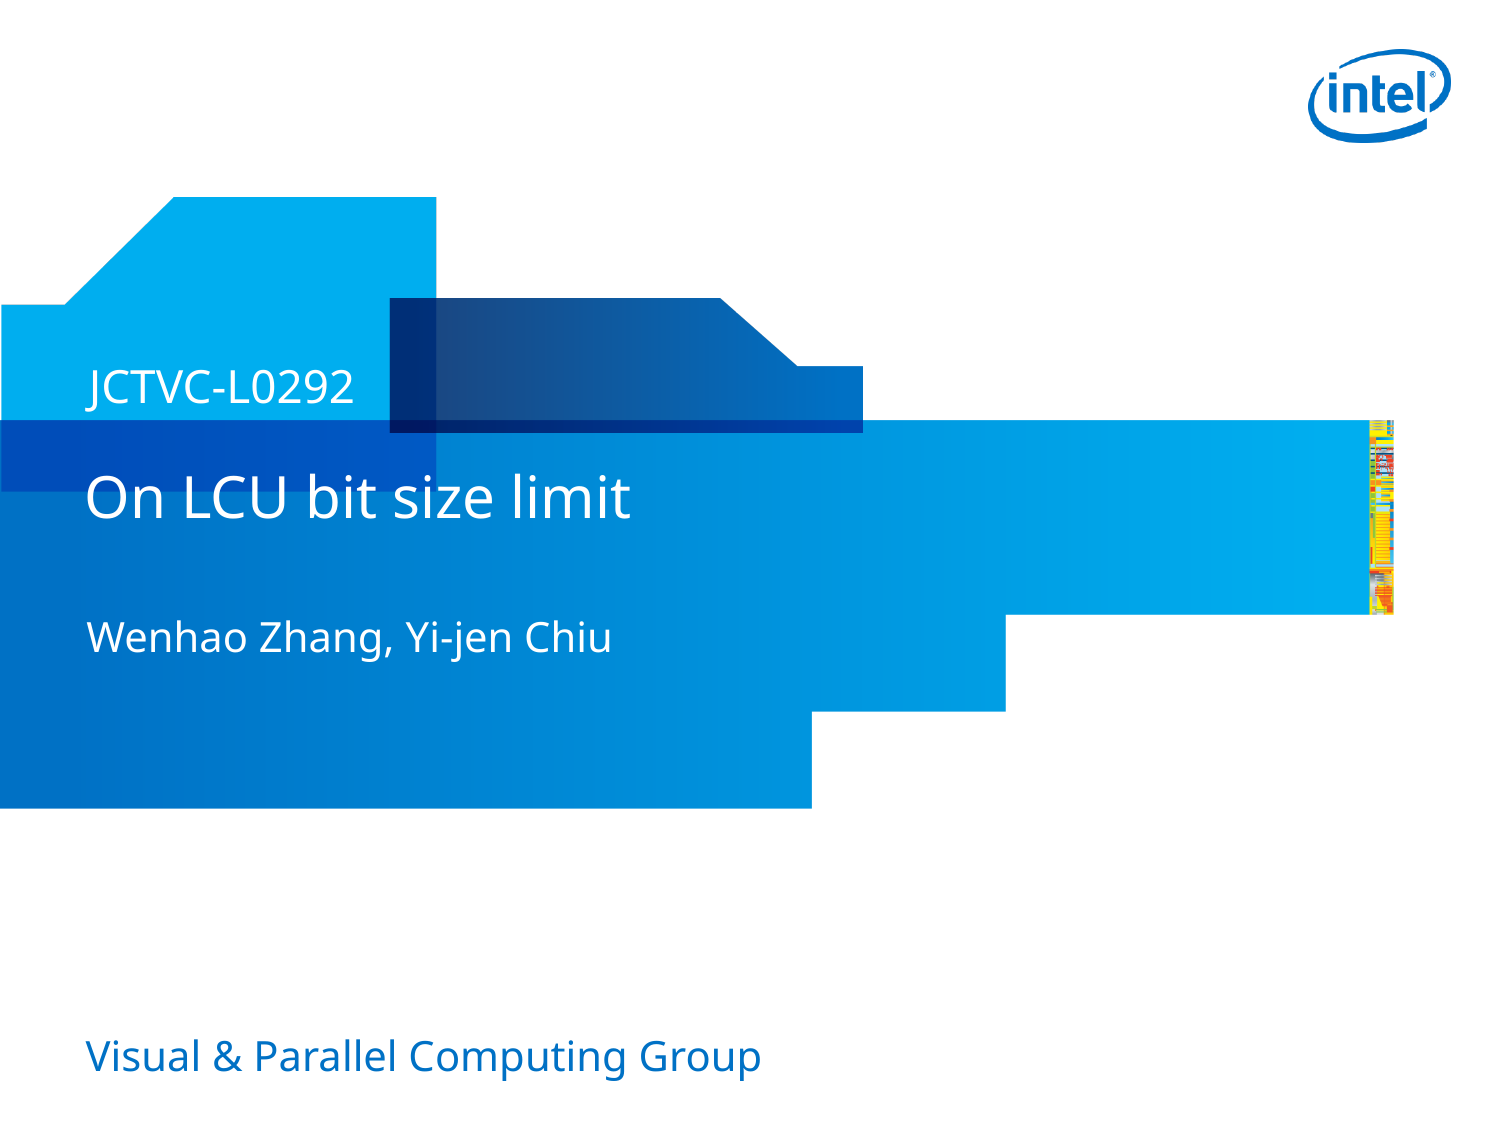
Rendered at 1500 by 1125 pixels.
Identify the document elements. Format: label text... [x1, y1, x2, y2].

picture [0, 197, 1394, 809]
title On LCU bit size limit [84, 447, 1272, 544]
text_box JCTVC-L0292 [73, 350, 388, 420]
subtitle Wenhao Zhang, Yi-jen Chiu [86, 598, 799, 655]
picture [1308, 49, 1451, 143]
